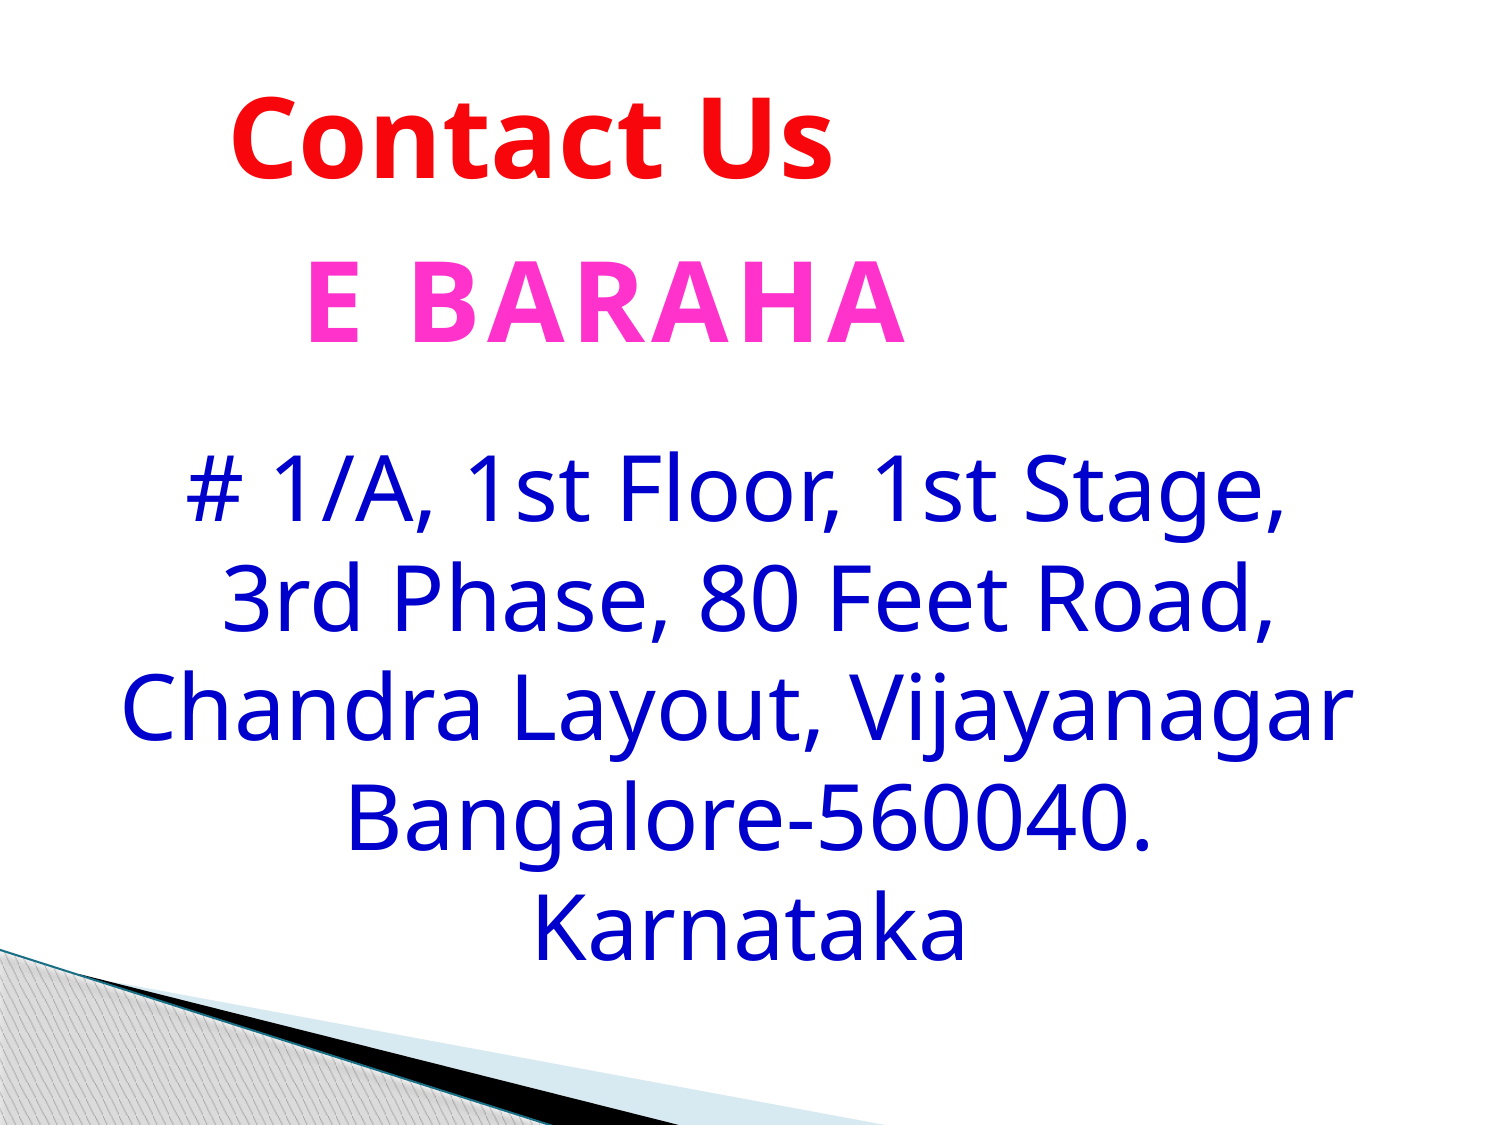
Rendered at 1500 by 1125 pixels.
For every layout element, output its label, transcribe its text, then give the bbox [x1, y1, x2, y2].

text_box Contact Us [117, 58, 946, 209]
text_box E BARAHA [140, 222, 1067, 373]
text_box # 1/A, 1st Floor, 1st Stage, 3rd Phase, 80 Feet Road, Chandra Layout, Vijayanagar Bangalore-560040. Karnataka [46, 421, 1454, 987]
